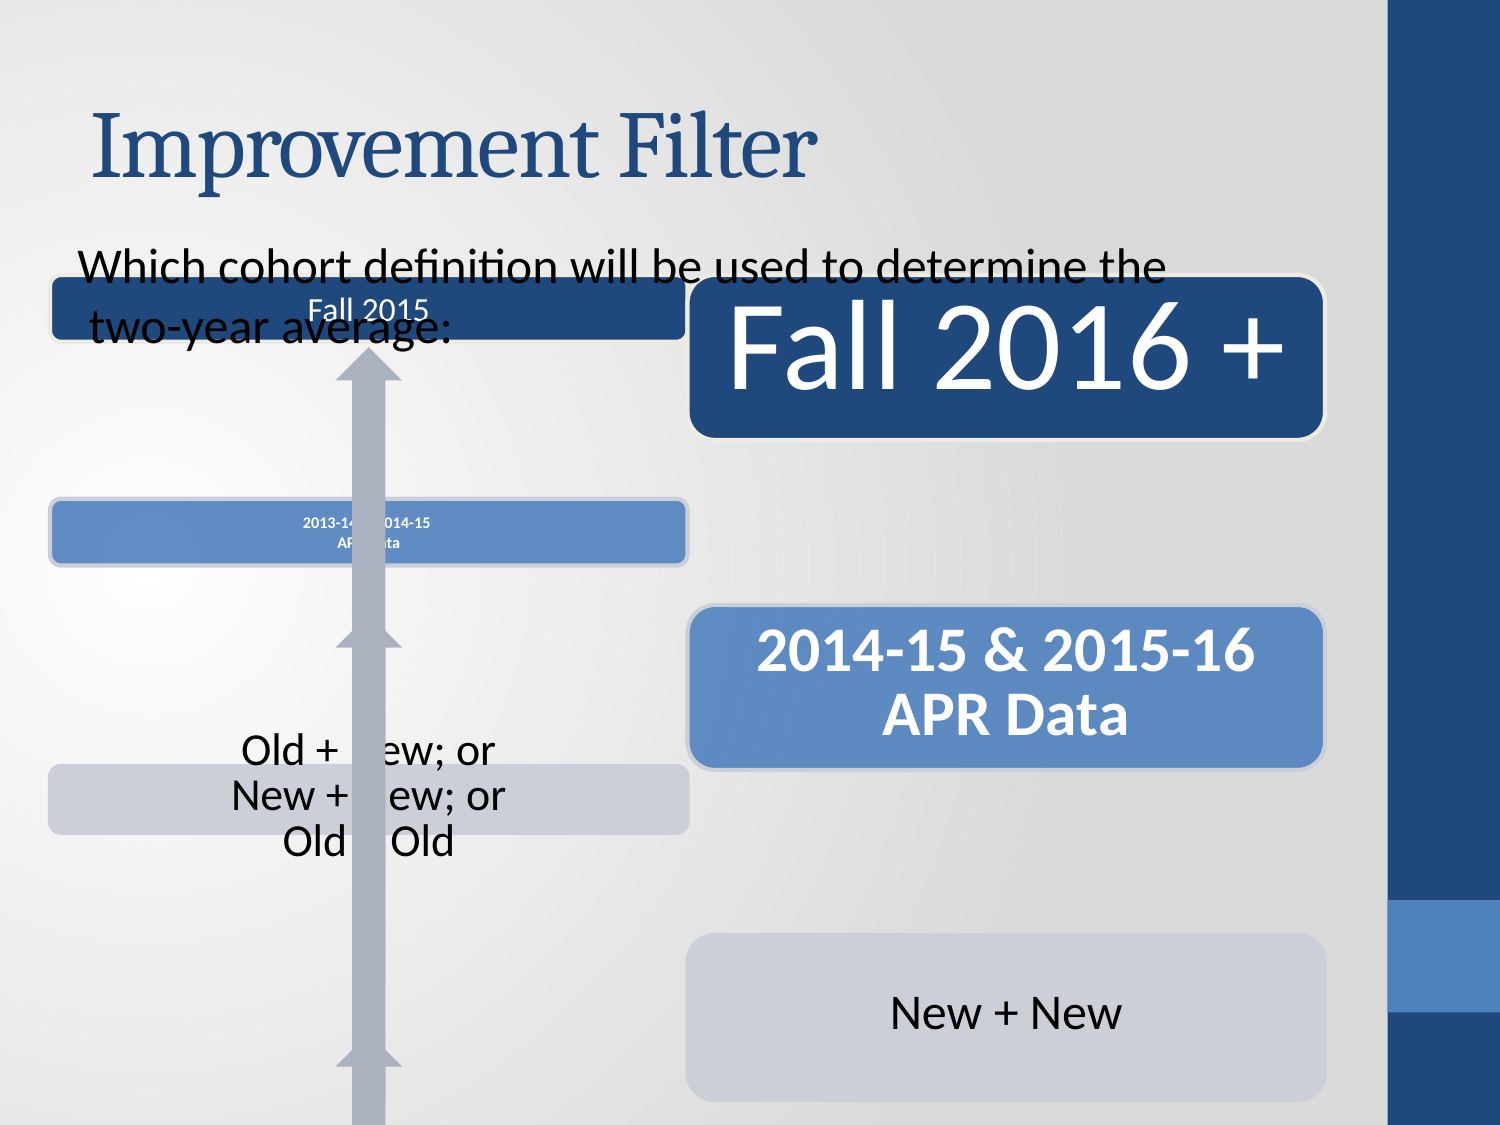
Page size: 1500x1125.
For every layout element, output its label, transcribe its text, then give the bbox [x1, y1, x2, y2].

text_box Which cohort definition will be used to determine the two-year average: [62, 226, 1300, 267]
title Improvement Filter [75, 45, 1325, 233]
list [49, 274, 1326, 1101]
